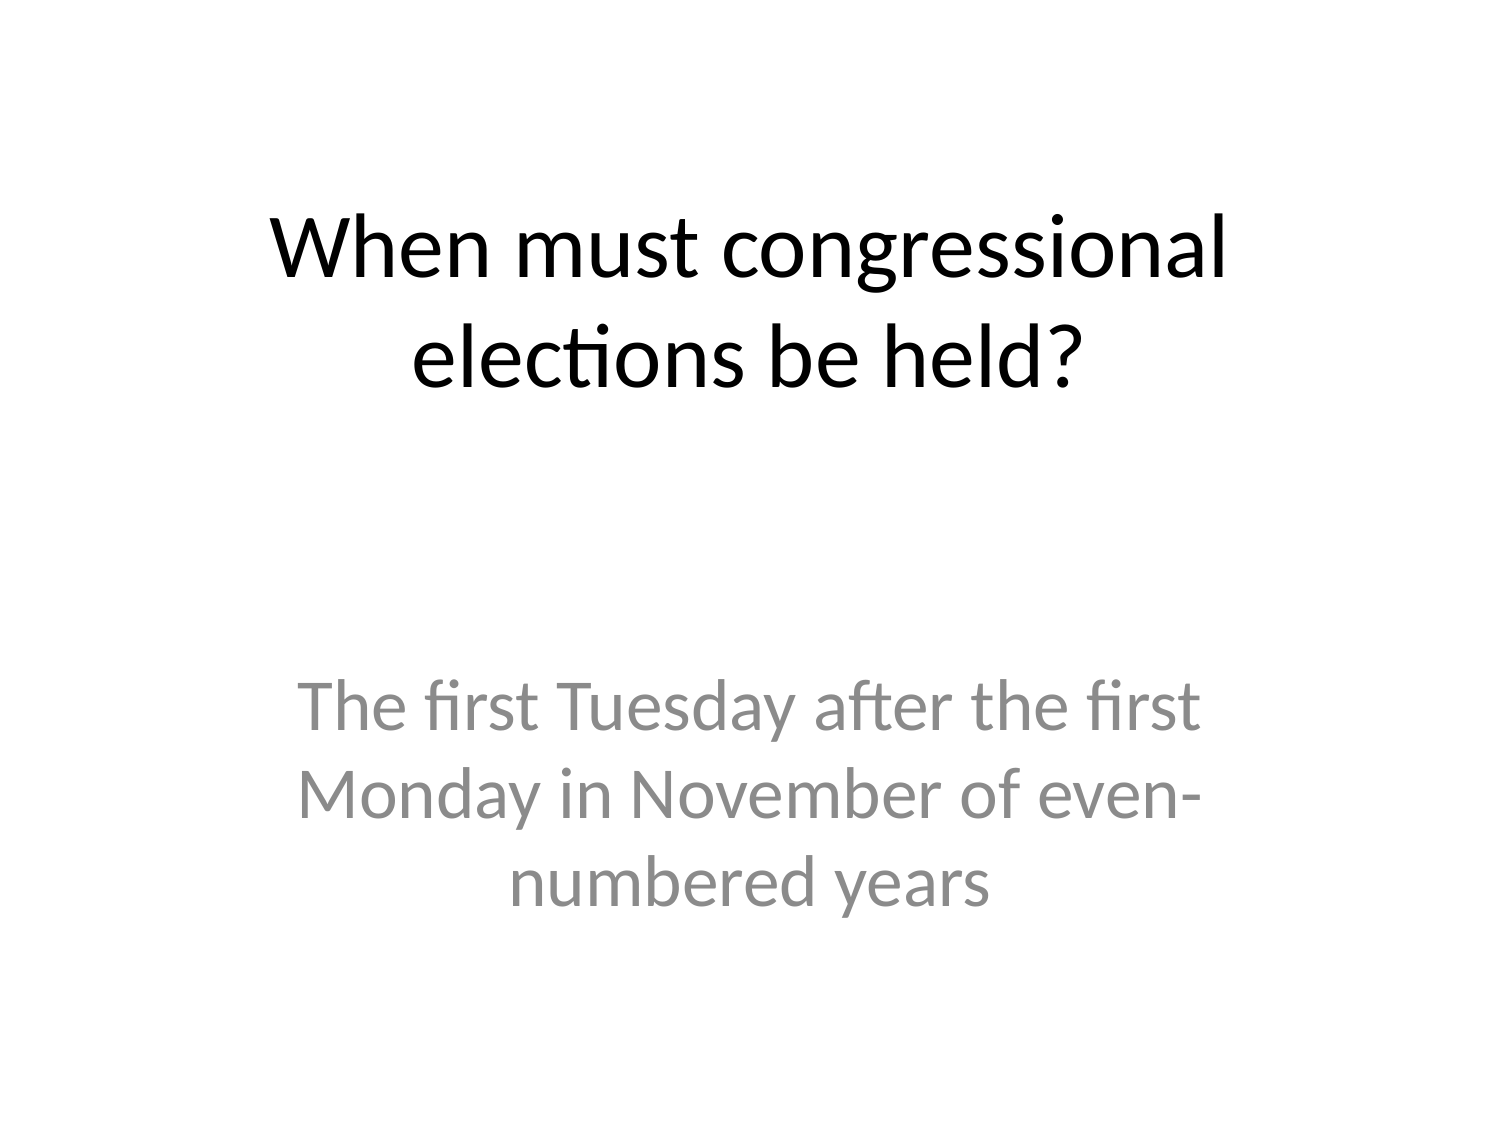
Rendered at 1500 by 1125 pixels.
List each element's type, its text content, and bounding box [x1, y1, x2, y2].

subtitle The first Tuesday after the first Monday in November of even-numbered years [225, 650, 1275, 938]
title When must congressional elections be held? [112, 174, 1388, 417]
